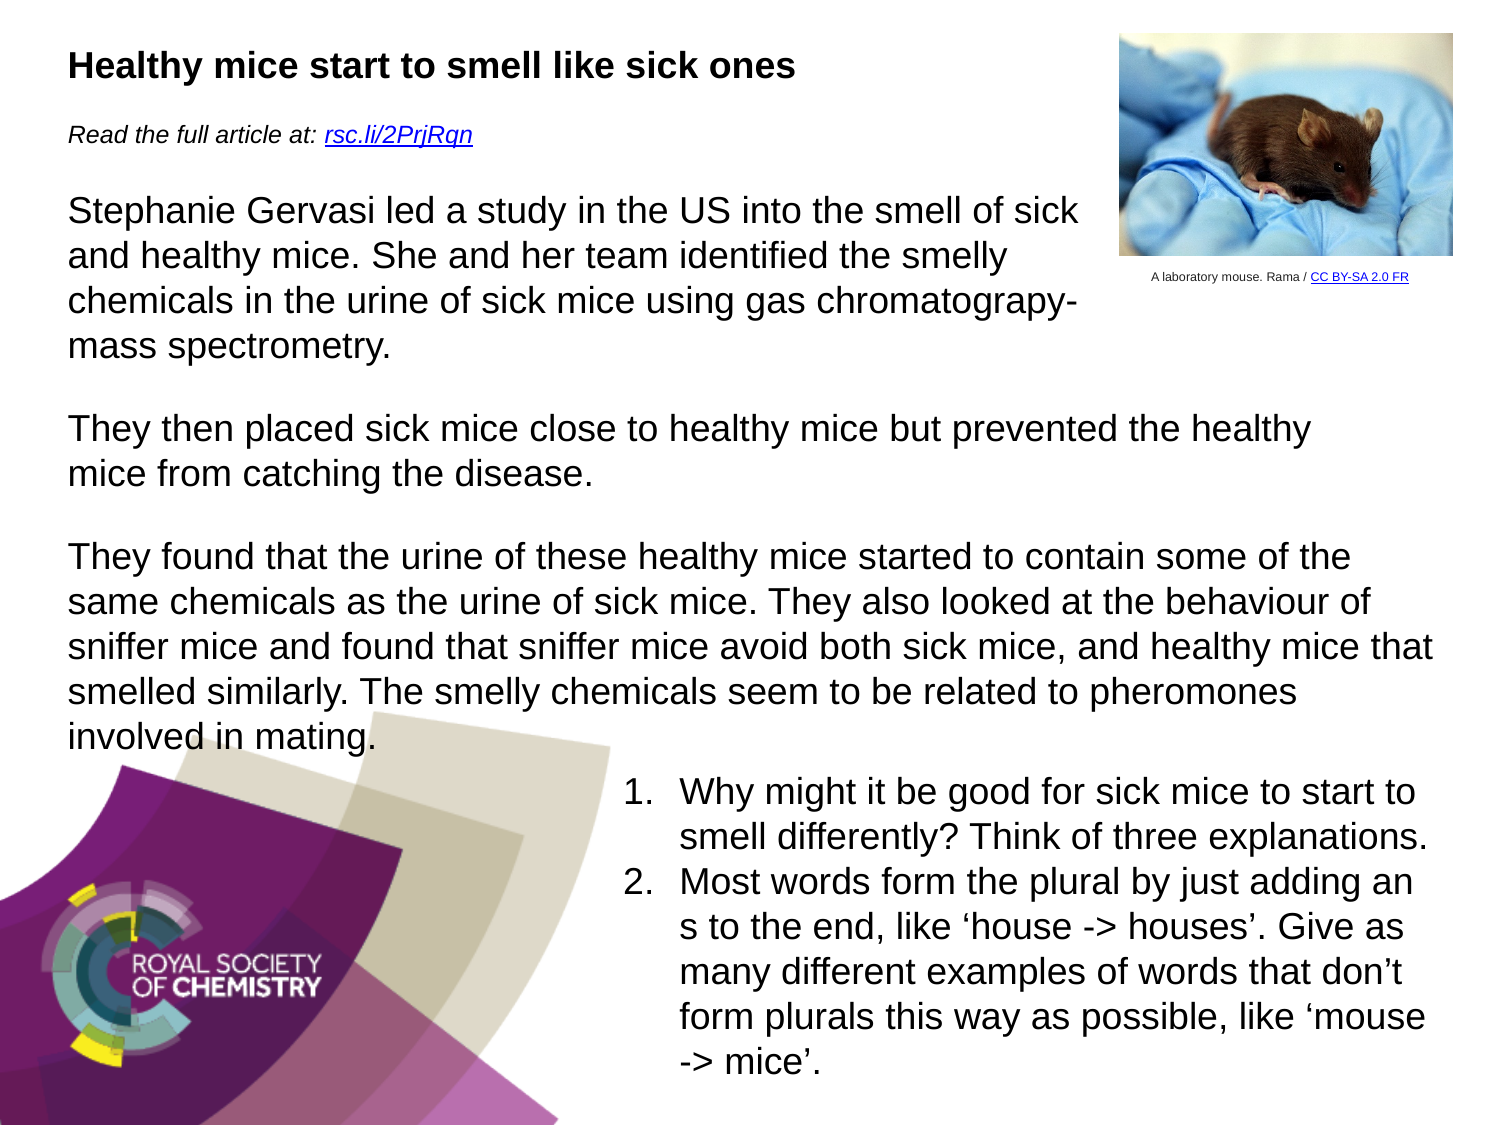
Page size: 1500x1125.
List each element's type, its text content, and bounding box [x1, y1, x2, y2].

text_box Read the full article at: rsc.li/2PrjRqn [53, 111, 585, 157]
text_box A laboratory mouse. Rama / CC BY-SA 2.0 FR [1136, 263, 1436, 292]
picture [0, 3, 1500, 1125]
text_box Why might it be good for sick mice to start to smell differently? Think of three explanations. Most words form the plural by just adding an s to the end, like ‘house -> houses’. Give as many different examples of words that don’t form plurals this way as possible, like ‘mouse -> mice’. [608, 759, 1453, 1090]
text_box Healthy mice start to smell like sick ones [53, 33, 892, 94]
text_box They found that the urine of these healthy mice started to contain some of the same chemicals as the urine of sick mice. They also looked at the behaviour of sniffer mice and found that sniffer mice avoid both sick mice, and healthy mice that smelled similarly. The smelly chemicals seem to be related to pheromones involved in mating. [53, 524, 1453, 810]
text_box They then placed sick mice close to healthy mice but prevented the healthy mice from catching the disease. [53, 397, 1376, 502]
text_box Stephanie Gervasi led a study in the US into the smell of sick and healthy mice. She and her team identified the smelly chemicals in the urine of sick mice using gas chromatograpy-mass spectrometry. [53, 178, 1117, 374]
